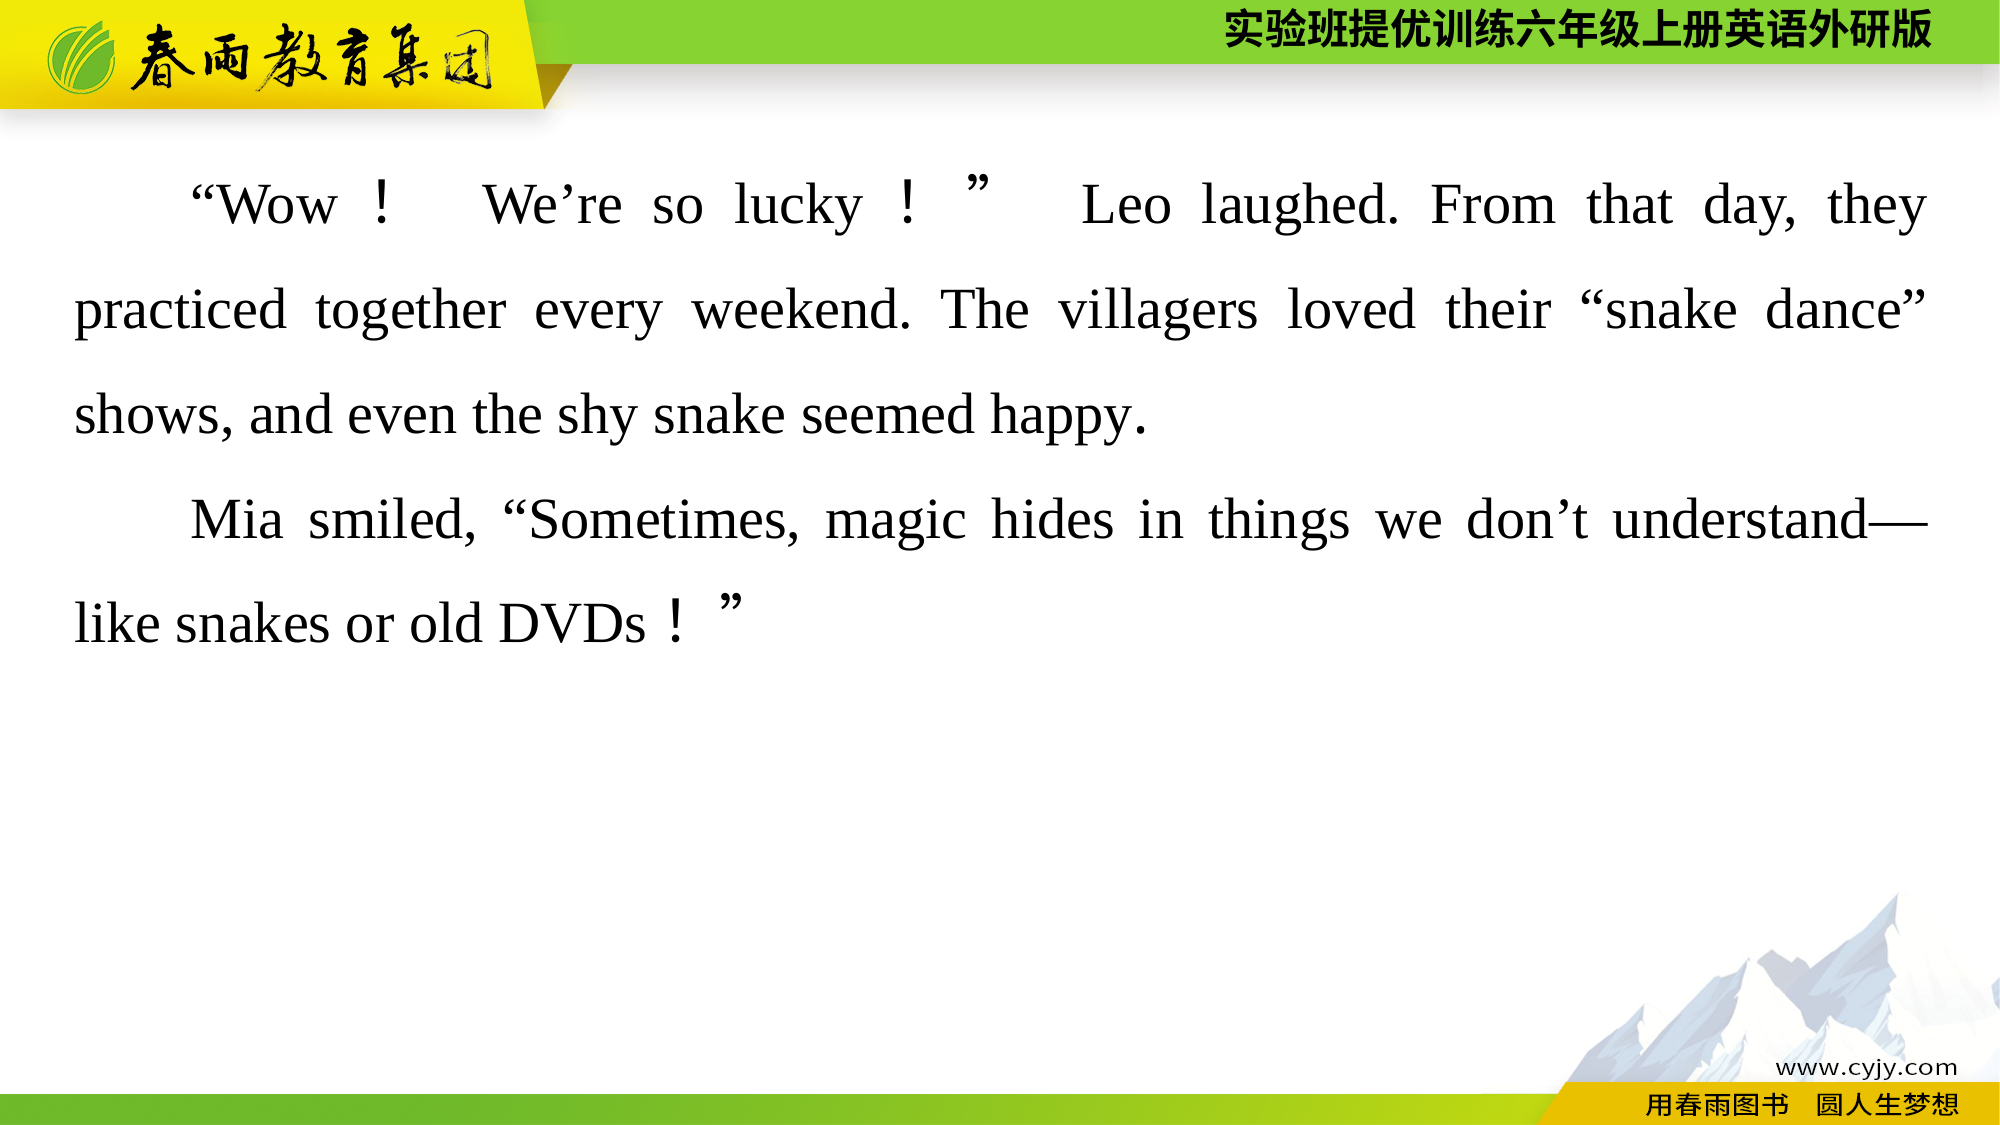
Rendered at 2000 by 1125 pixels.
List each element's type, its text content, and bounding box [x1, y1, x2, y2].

picture [0, 0, 2000, 1125]
list “Wow！ We’re so lucky！” Leo laughed. From that day, they practiced together every weekend. The villagers loved their “snake dance” shows, and even the shy snake seemed happy. Mia smiled, “Sometimes, magic hides in things we don’t understand—like snakes or old DVDs！” [59, 122, 1944, 655]
